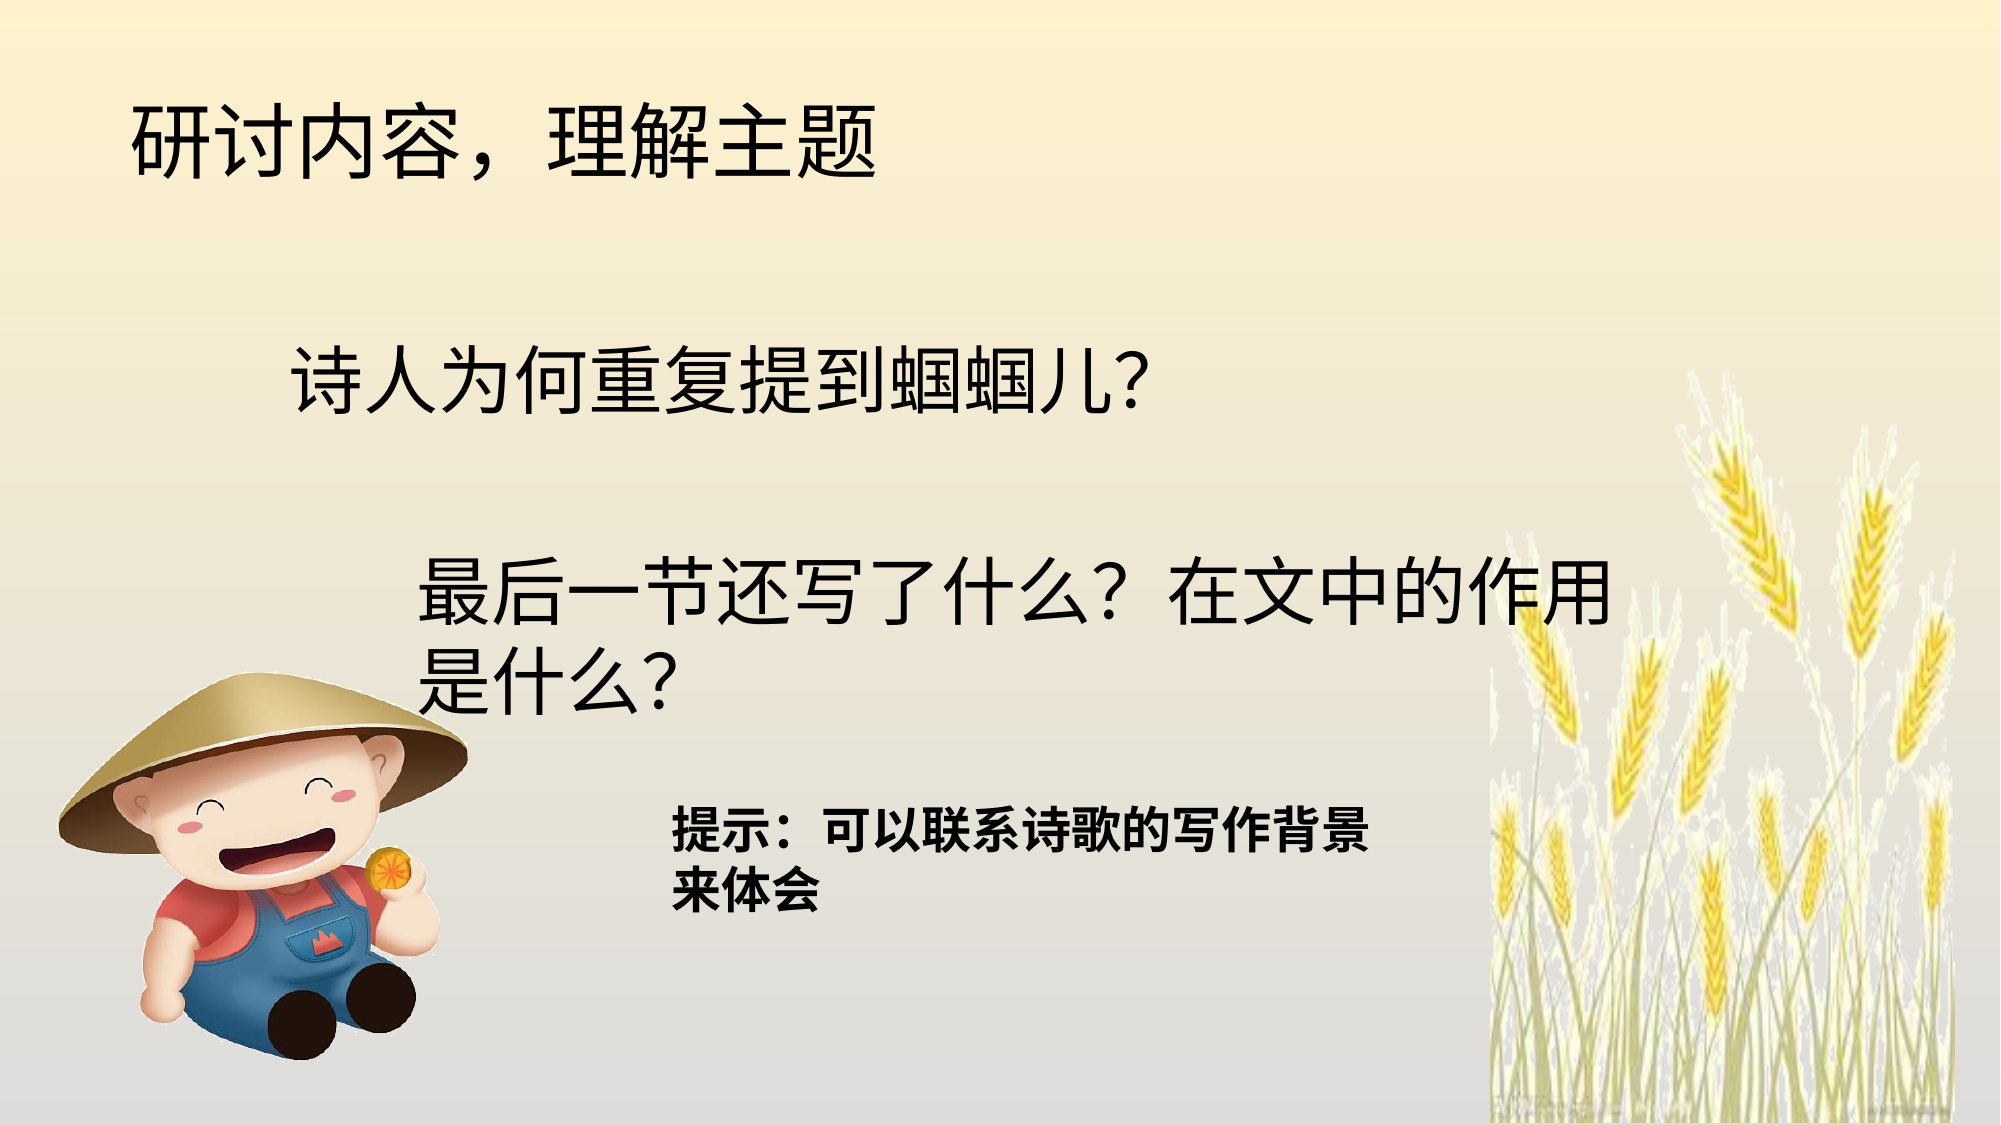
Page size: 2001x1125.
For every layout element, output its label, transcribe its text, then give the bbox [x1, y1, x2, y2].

picture [53, 559, 548, 1123]
picture [1490, 159, 1955, 1123]
text_box 研讨内容，理解主题 [114, 82, 1321, 197]
text_box 提示：可以联系诗歌的写作背景来体会 [656, 791, 1412, 927]
text_box 最后一节还写了什么？在文中的作用是什么？ [401, 537, 1490, 733]
text_box 诗人为何重复提到蝈蝈儿？ [273, 325, 1490, 431]
